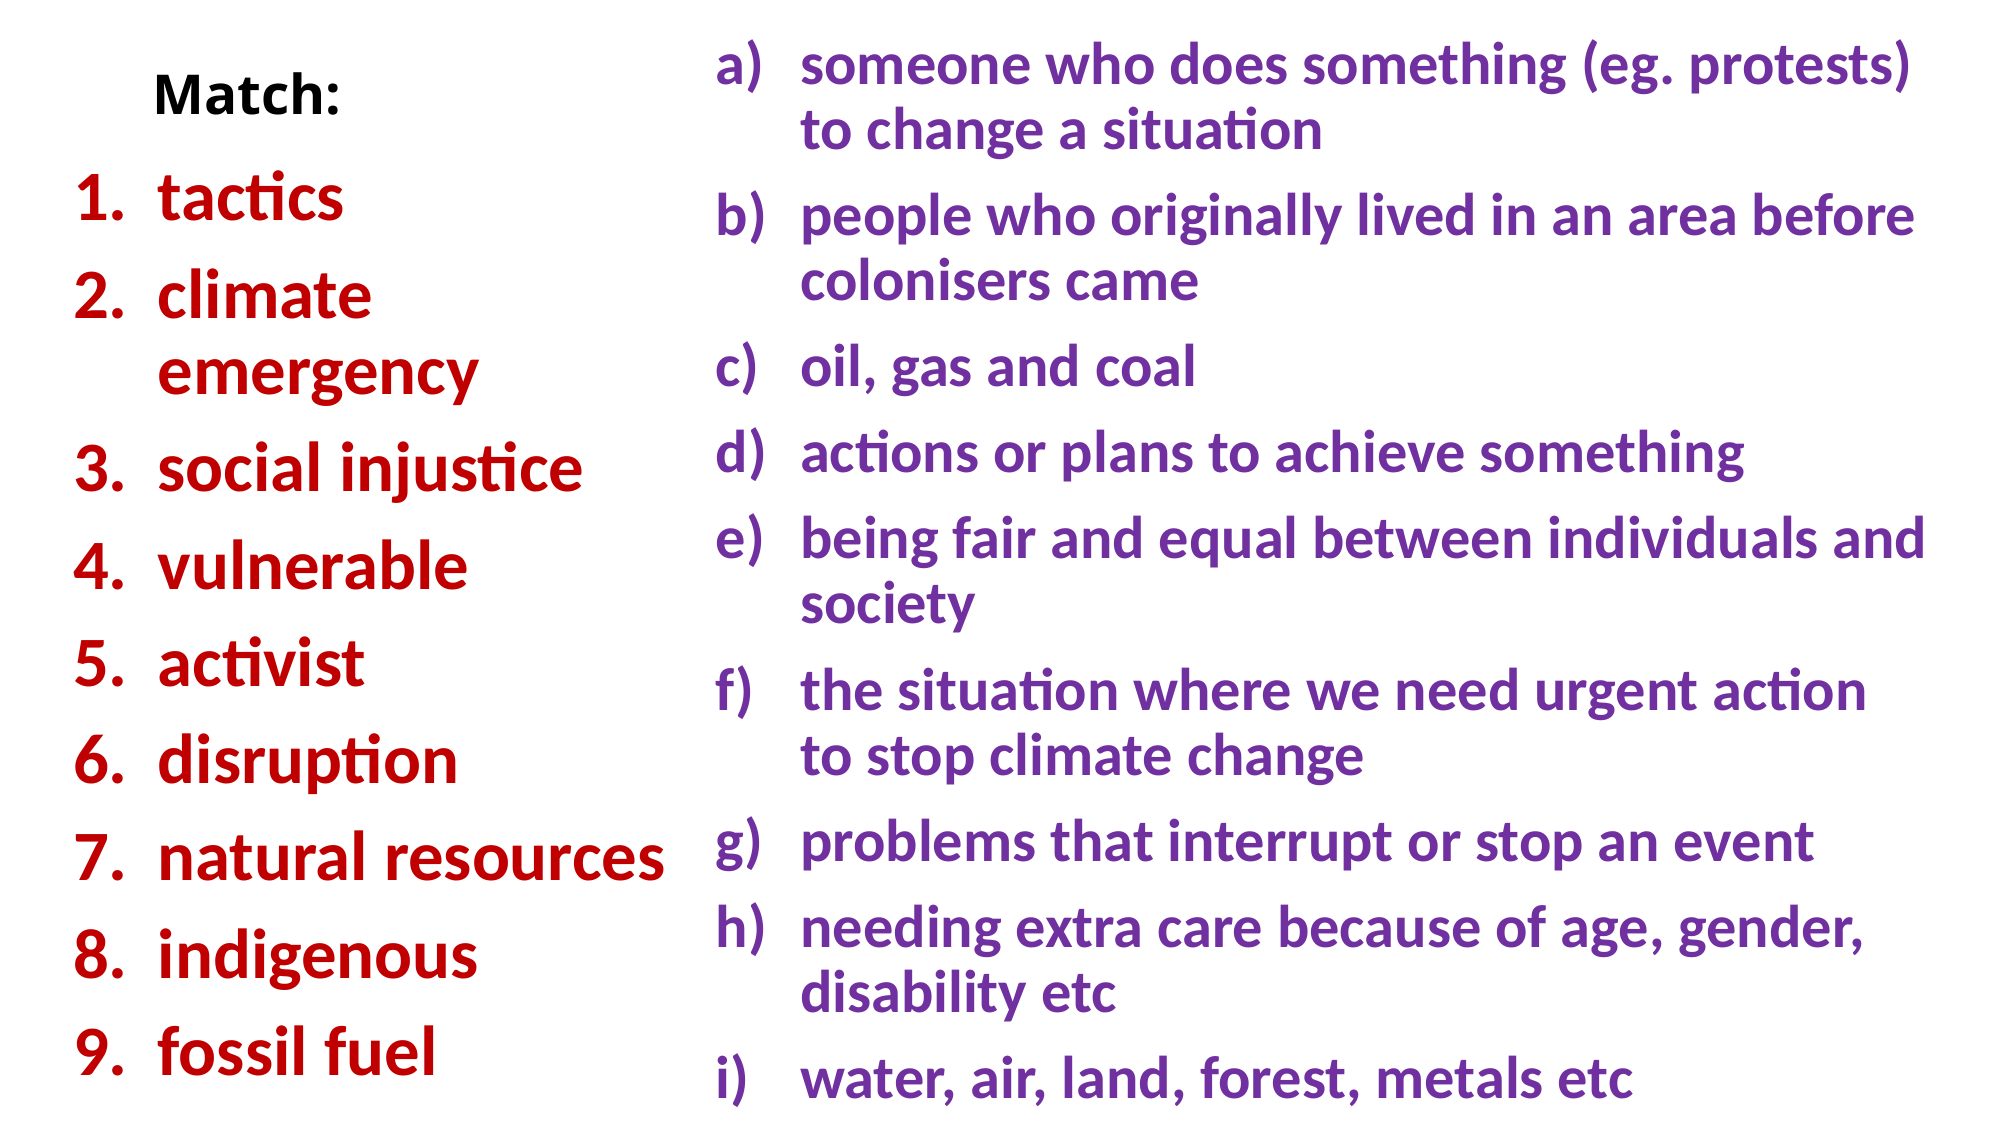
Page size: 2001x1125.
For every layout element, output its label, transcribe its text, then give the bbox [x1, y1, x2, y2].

list tactics climate emergency social injustice vulnerable activist disruption natural resources indigenous fossil fuel [58, 152, 700, 1125]
title Match: [137, 59, 700, 135]
list someone who does something (eg. protests) to change a situation people who originally lived in an area before colonisers came oil, gas and coal actions or plans to achieve something being fair and equal between individuals and society the situation where we need urgent action to stop climate change problems that interrupt or stop an event needing extra care because of age, gender, disability etc water, air, land, forest, metals etc [700, 24, 1946, 1125]
